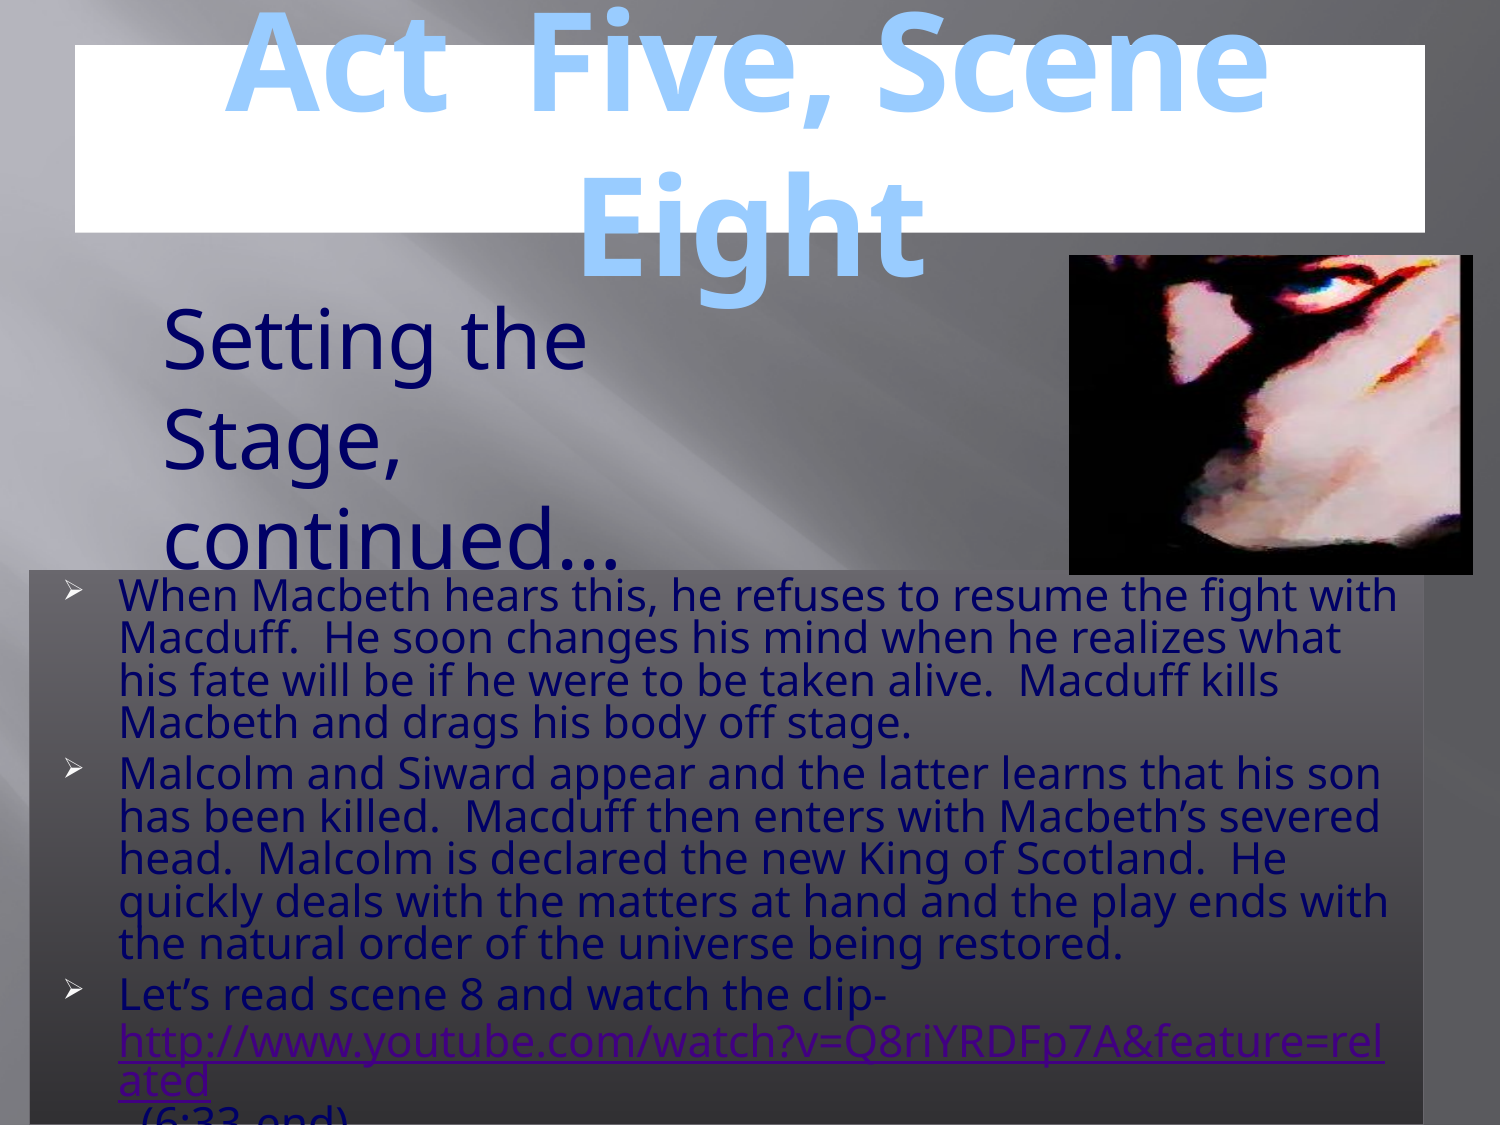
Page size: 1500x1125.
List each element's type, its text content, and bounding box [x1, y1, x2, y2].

list When Macbeth hears this, he refuses to resume the fight with Macduff. He soon changes his mind when he realizes what his fate will be if he were to be taken alive. Macduff kills Macbeth and drags his body off stage. Malcolm and Siward appear and the latter learns that his son has been killed. Macduff then enters with Macbeth’s severed head. Malcolm is declared the new King of Scotland. He quickly deals with the matters at hand and the play ends with the natural order of the universe being restored. Let’s read scene 8 and watch the clip- http://www.youtube.com/watch?v=Q8riYRDFp7A&feature=related (6:33-end) [29, 570, 1424, 1125]
text_box Setting the Stage, continued… [147, 278, 833, 594]
title Act Five, Scene Eight [75, 45, 1425, 233]
picture [1068, 255, 1474, 576]
